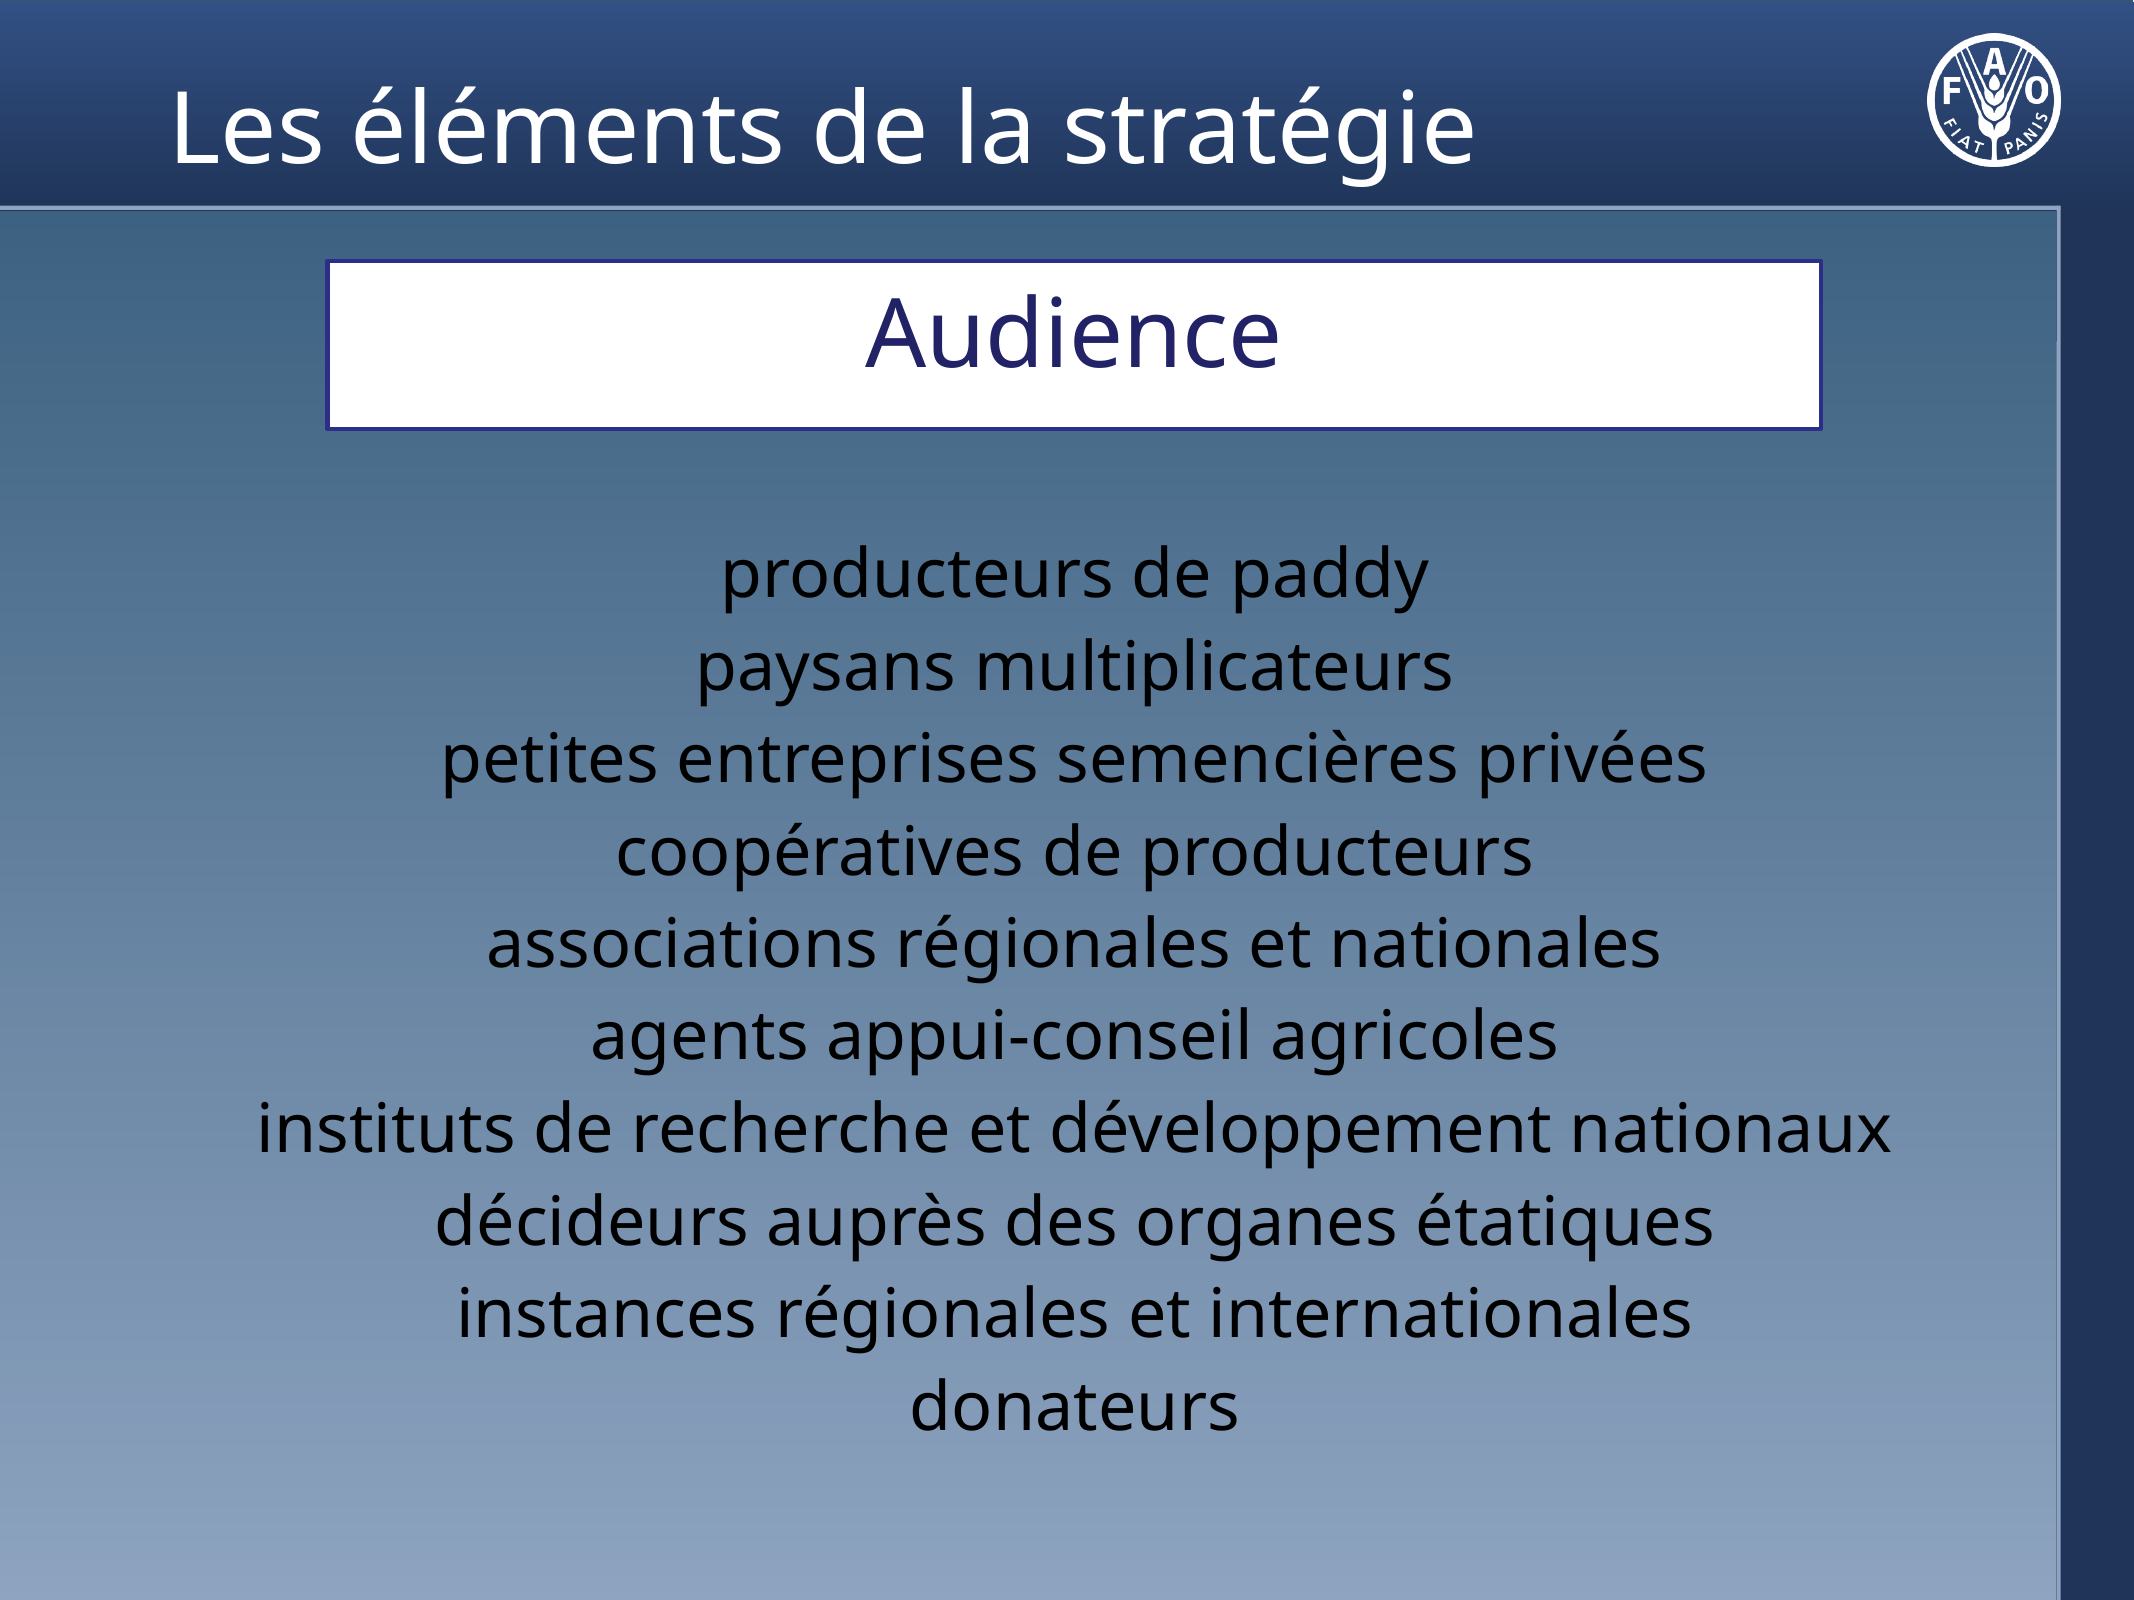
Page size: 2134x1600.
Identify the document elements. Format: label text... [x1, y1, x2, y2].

text_box Audience [325, 259, 1823, 431]
title Les éléments de la stratégie [159, 37, 1974, 211]
subtitle producteurs de paddy paysans multiplicateurs petites entreprises semencières privées coopératives de producteurs associations régionales et nationales agents appui-conseil agricoles instituts de recherche et développement nationaux décideurs auprès des organes étatiques instances régionales et internationales donateurs [226, 518, 1924, 1492]
picture [1927, 33, 2061, 167]
